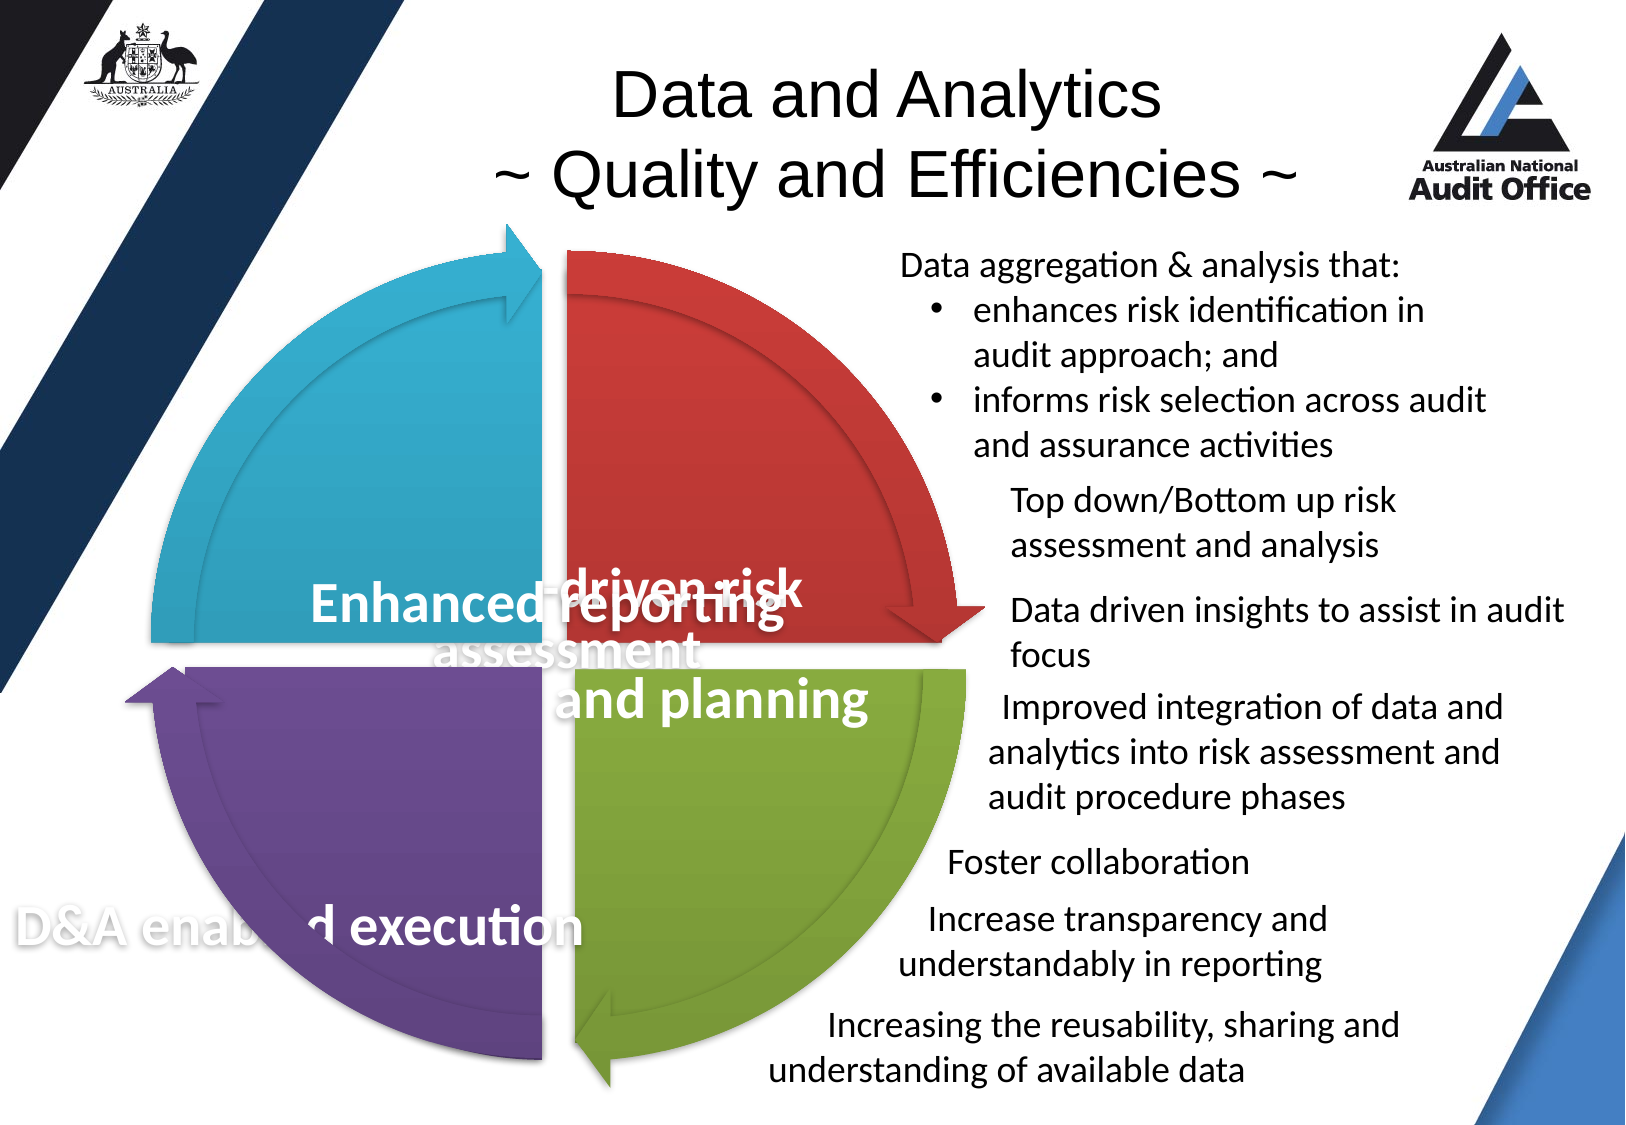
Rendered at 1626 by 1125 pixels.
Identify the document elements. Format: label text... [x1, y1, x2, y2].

text_box Increasing the reusability, sharing and understanding of available data [1229, 992, 1566, 1098]
text_box Increase transparency and understandably in reporting [1229, 886, 1588, 992]
text_box Data driven insights to assist in audit focus [1229, 577, 1601, 682]
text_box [0, 219, 1225, 1109]
text_box Data and Analytics ~ Quality and Efficiencies ~ [256, 43, 1538, 219]
text_box Improved integration of data and analytics into risk assessment and audit procedure phases [1229, 674, 1594, 825]
picture [1460, 824, 1625, 1125]
text_box Foster collaboration [1229, 829, 1538, 889]
picture [1389, 0, 1625, 218]
picture [0, 0, 411, 219]
text_box Data aggregation & analysis that: enhances risk identification in audit approach; and informs risk selection across audit and assurance activities [1229, 232, 1521, 467]
text_box Top down/Bottom up risk assessment and analysis [1229, 467, 1593, 573]
